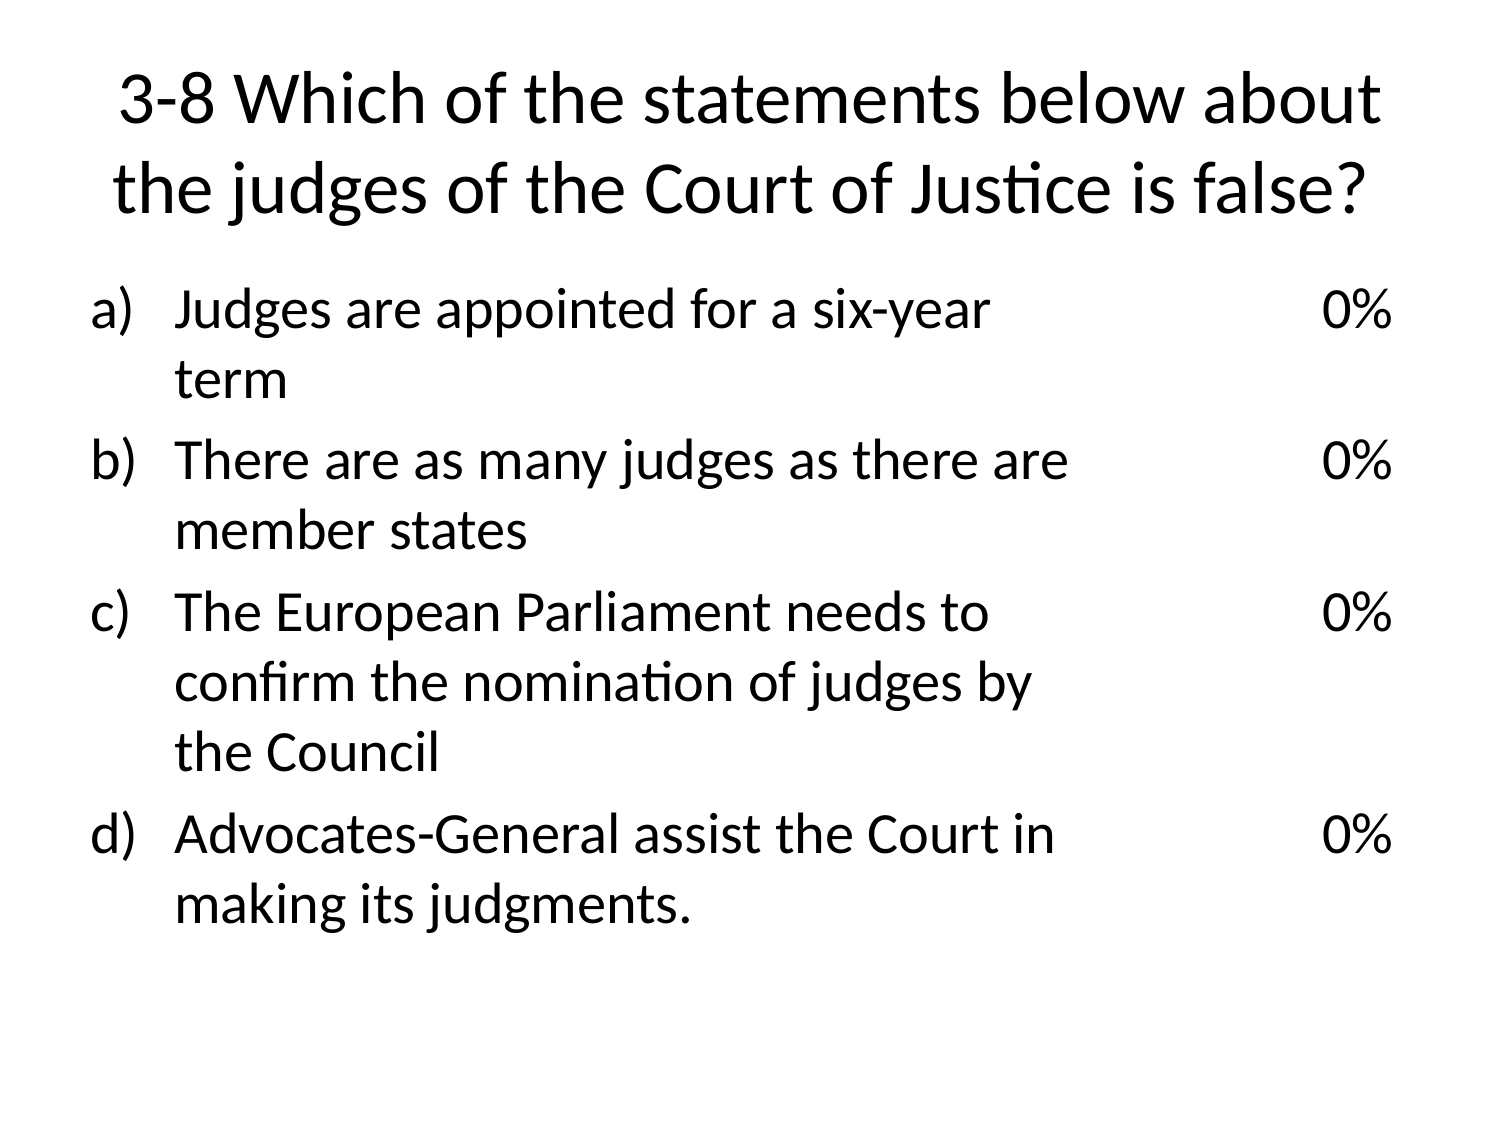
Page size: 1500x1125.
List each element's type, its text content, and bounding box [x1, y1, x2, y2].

title 3-8 Which of the statements below about the judges of the Court of Justice is false? [74, 37, 1426, 241]
list 0% 0% 0% 0% [1124, 262, 1409, 1006]
list Judges are appointed for a six-year term There are as many judges as there are member states The European Parliament needs to confirm the nomination of judges by the Council Advocates-General assist the Court in making its judgments. [74, 262, 1117, 957]
